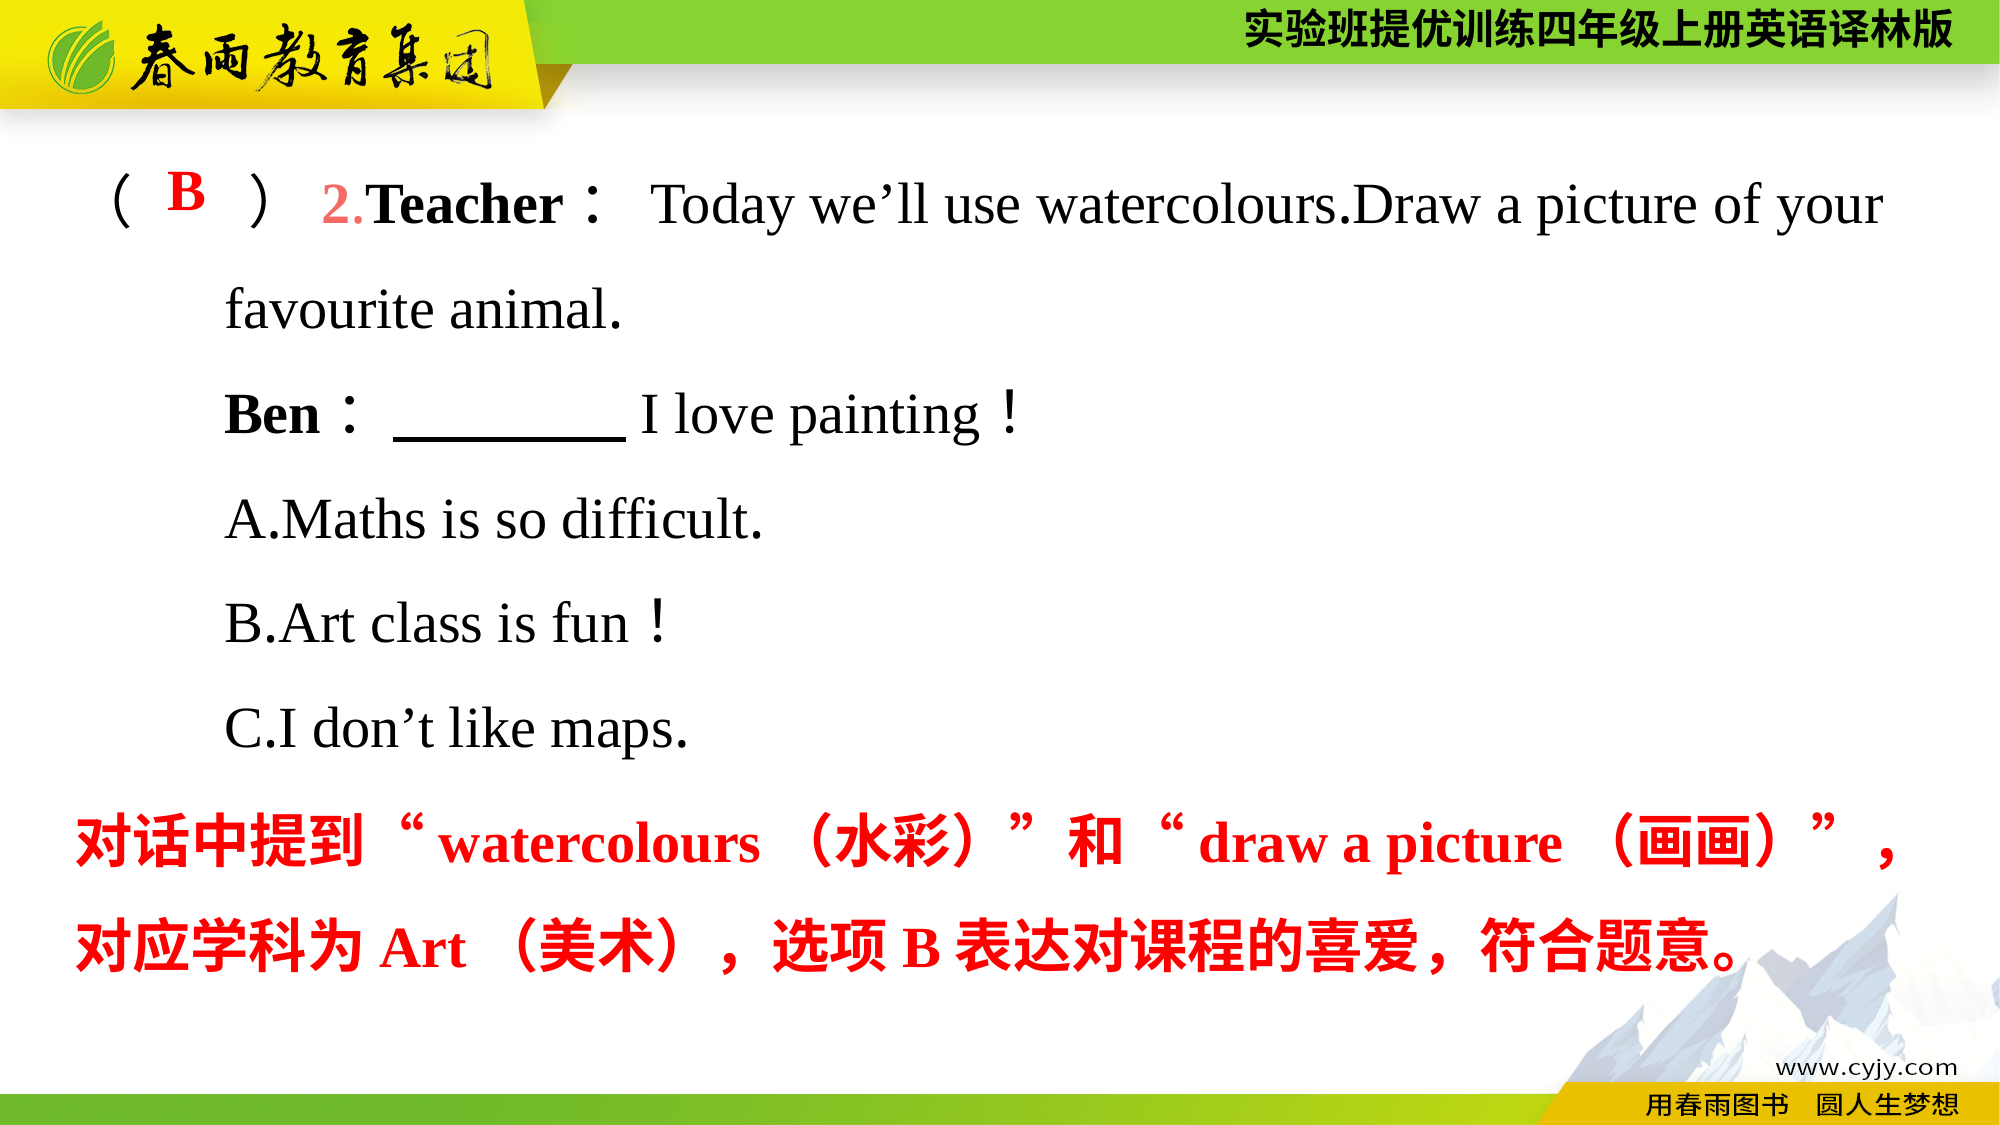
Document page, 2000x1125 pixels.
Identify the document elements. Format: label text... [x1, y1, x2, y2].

text_box 对话中提到“watercolours（水彩）”和“draw a picture（画画）”，对应学科为Art（美术），选项B表达对课程的喜爱，符合题意。 [59, 762, 1944, 987]
text_box B [152, 144, 222, 230]
picture [0, 0, 2000, 1125]
list （ ）2.Teacher：Today we’ll use watercolours.Draw a picture of your favourite animal. Ben： I love painting！ A.Maths is so difficult. B.Art class is fun！ C.I don’t like maps. [59, 122, 1944, 762]
